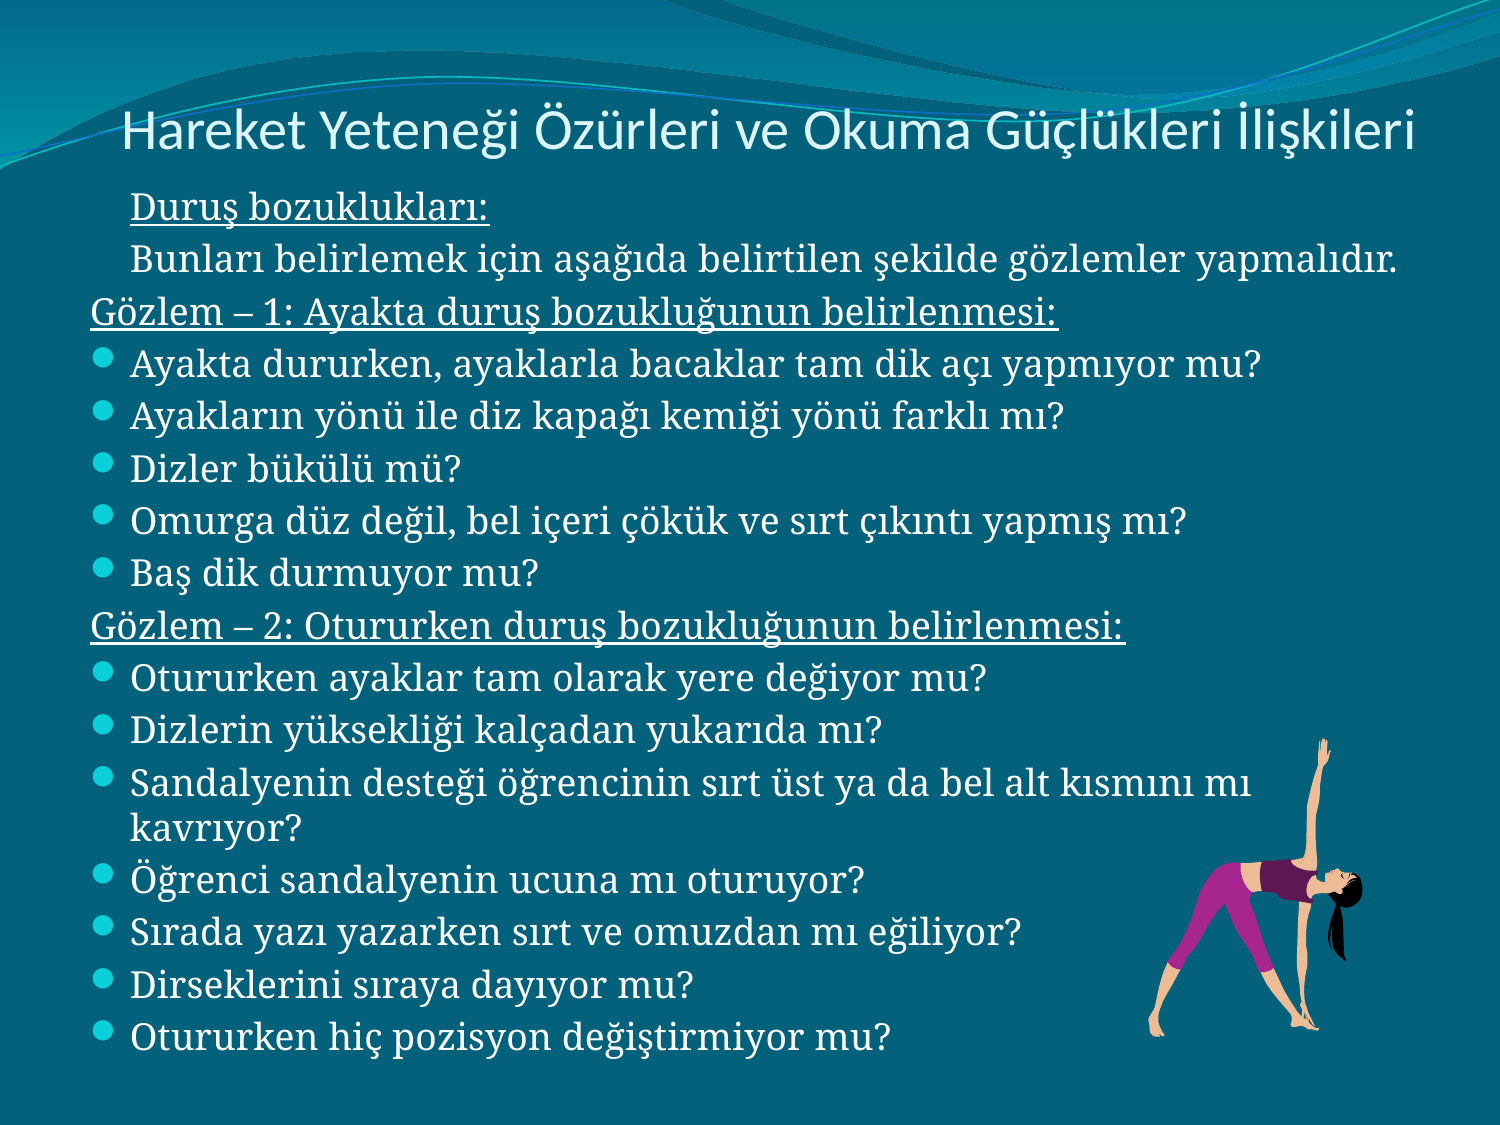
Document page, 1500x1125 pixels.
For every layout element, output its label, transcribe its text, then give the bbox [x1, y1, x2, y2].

picture [1162, 777, 1166, 795]
picture [1214, 776, 1224, 795]
picture [1226, 776, 1235, 795]
picture [1149, 739, 1361, 1036]
picture [1150, 777, 1154, 795]
picture [1208, 777, 1213, 795]
picture [1169, 776, 1178, 795]
picture [1186, 777, 1190, 795]
list Duruş bozuklukları: Bunları belirlemek için aşağıda belirtilen şekilde gözlemler yapmalıdır. Gözlem – 1: Ayakta duruş bozukluğunun belirlenmesi: Ayakta dururken, ayaklarla bacaklar tam dik açı yapmıyor mu? Ayakların yönü ile diz kapağı kemiği yönü farklı mı? Dizler bükülü mü? Omurga düz değil, bel içeri çökük ve sırt çıkıntı yapmış mı? Baş dik durmuyor mu? Gözlem – 2: Otururken duruş bozukluğunun belirlenmesi: Otururken ayaklar tam olarak yere değiyor mu? Dizlerin yüksekliği kalçadan yukarıda mı? Sandalyenin desteği öğrencinin sırt üst ya da bel alt kısmını mı kavrıyor? Öğrenci sandalyenin ucuna mı oturuyor? Sırada yazı yazarken sırt ve omuzdan mı eğiliyor? Dirseklerini sıraya dayıyor mu? Otururken hiç pozisyon değiştirmiyor mu? [75, 175, 1425, 1067]
title Hareket Yeteneği Özürleri ve Okuma Güçlükleri İlişkileri [93, 70, 1444, 176]
picture [1244, 777, 1248, 795]
